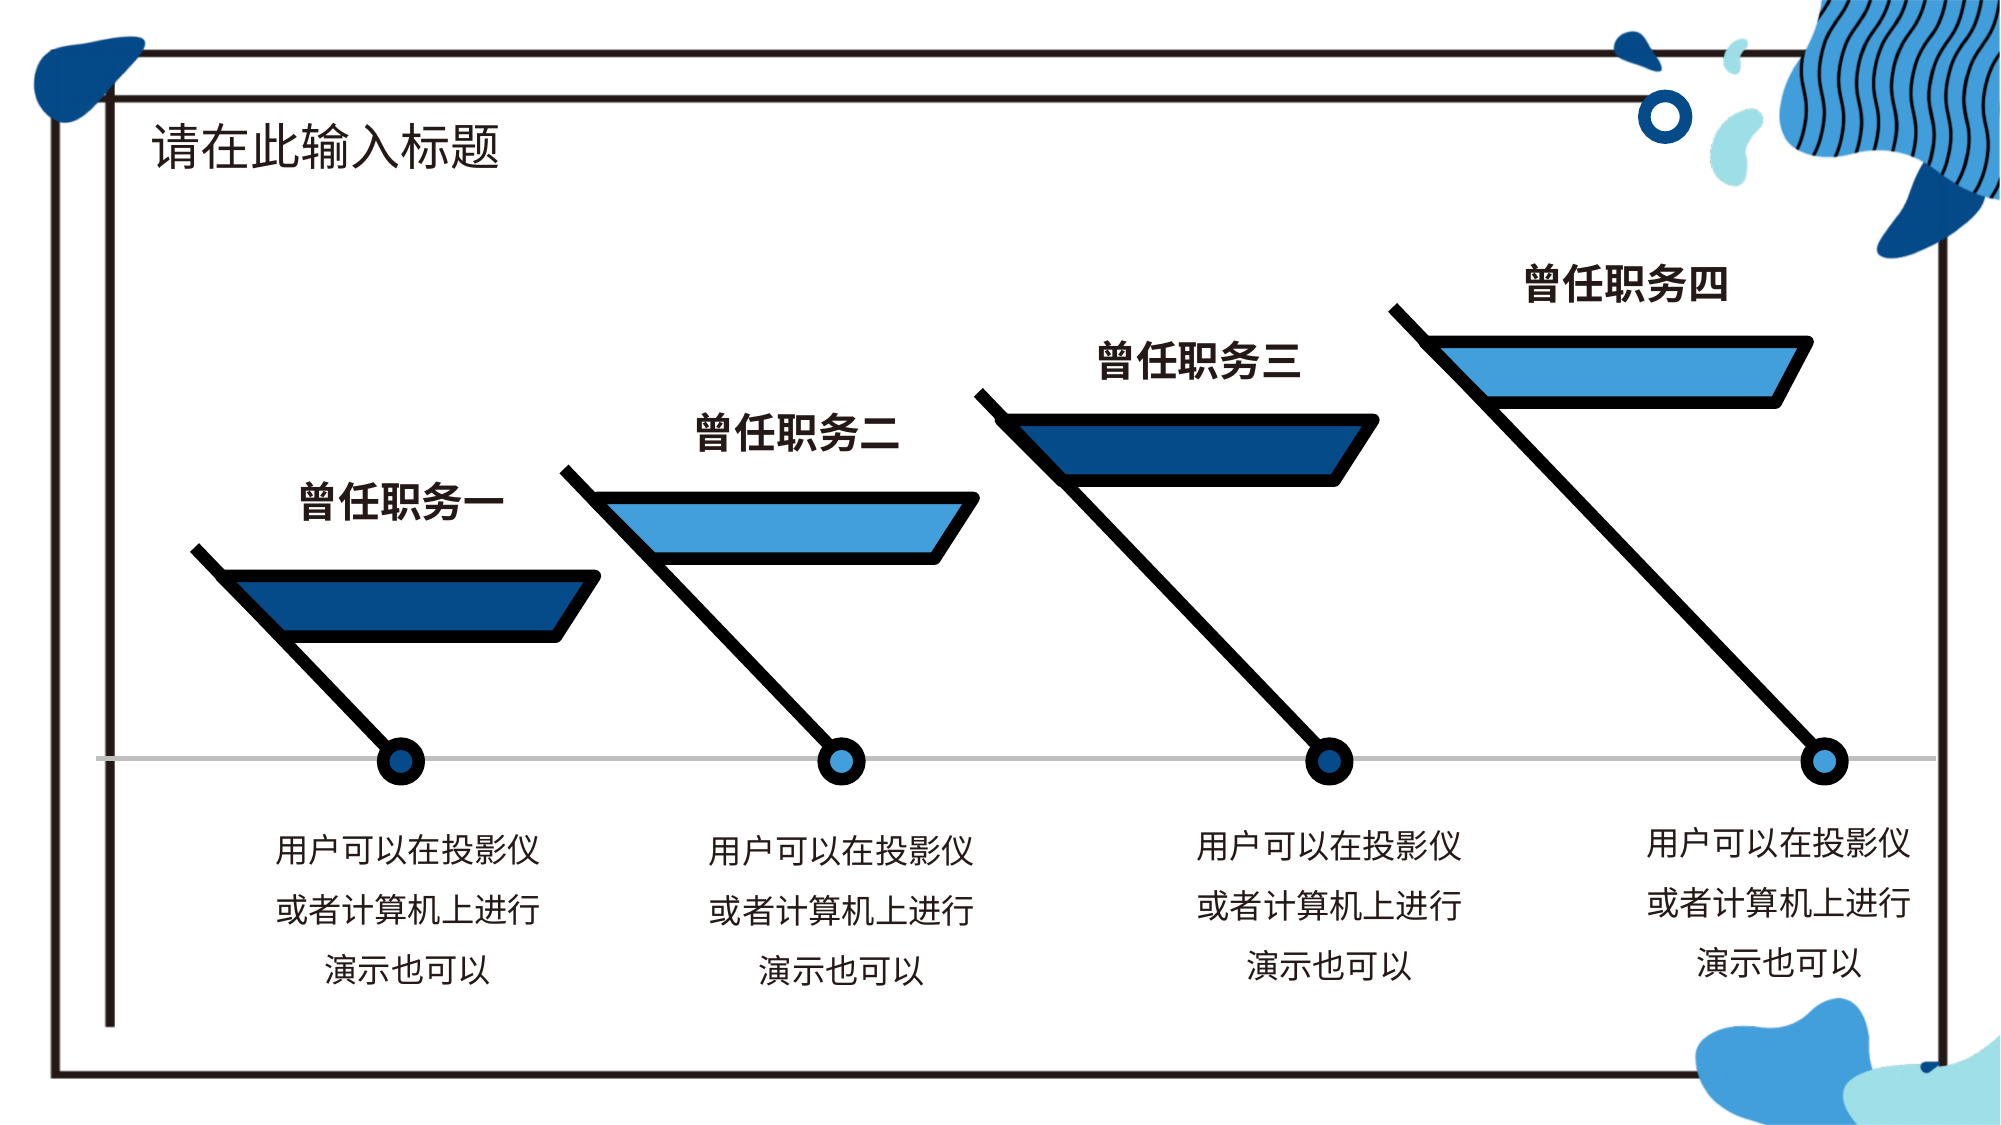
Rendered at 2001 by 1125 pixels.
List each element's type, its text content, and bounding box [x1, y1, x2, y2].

picture [1689, 931, 2000, 1124]
picture [0, 0, 2000, 1113]
text_box 用户可以在投影仪或者计算机上进行演示也可以 [678, 803, 1006, 998]
text_box 曾任职务四 [1421, 250, 1831, 307]
text_box 用户可以在投影仪或者计算机上进行演示也可以 [244, 802, 572, 997]
text_box 用户可以在投影仪或者计算机上进行演示也可以 [1616, 794, 1943, 990]
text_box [95, 307, 1937, 780]
text_box 用户可以在投影仪或者计算机上进行演示也可以 [1166, 798, 1493, 993]
